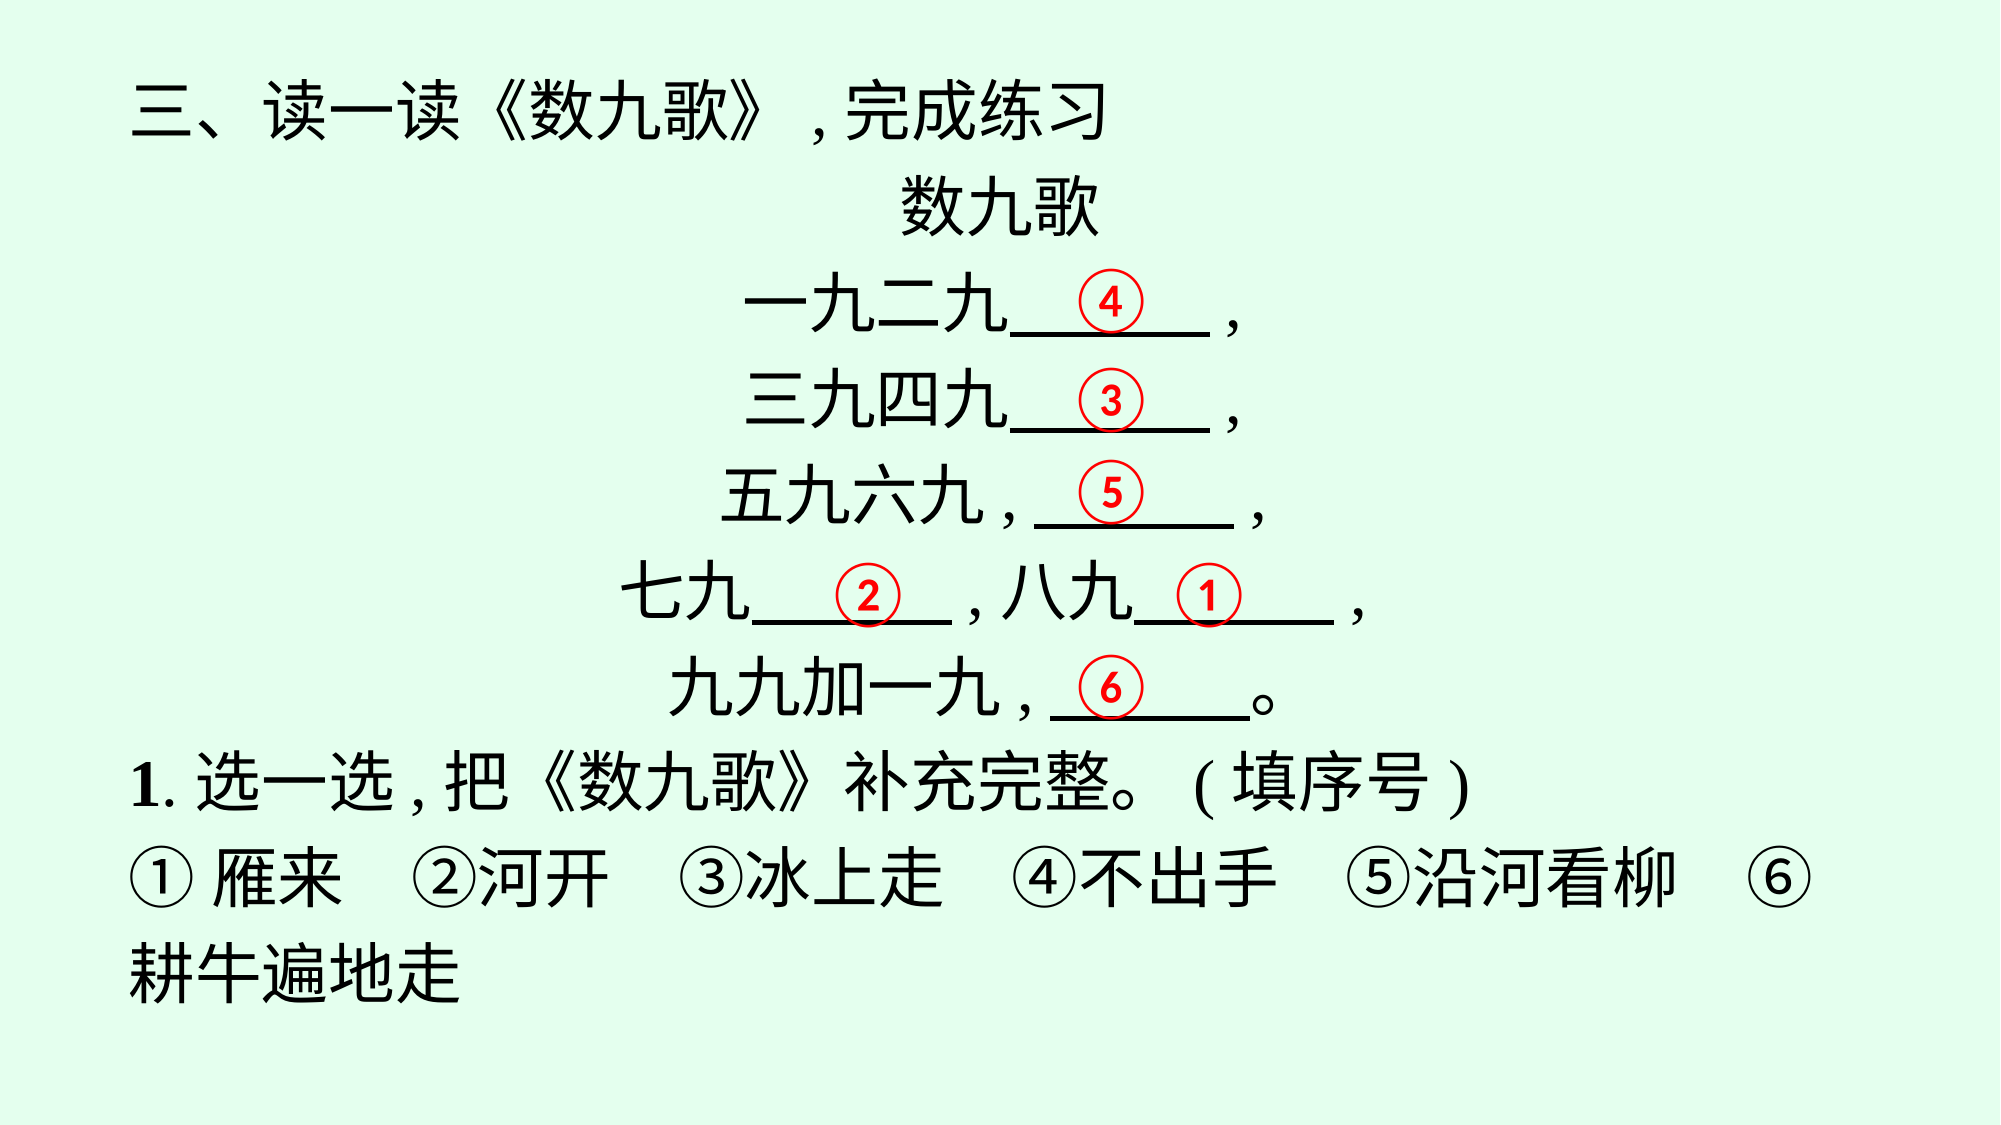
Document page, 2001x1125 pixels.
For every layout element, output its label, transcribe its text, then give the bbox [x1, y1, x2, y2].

text_box ① [1150, 526, 1269, 638]
text_box ③ [1052, 331, 1172, 423]
text_box ② [809, 526, 929, 638]
text_box ⑥ [1052, 618, 1172, 729]
text_box ⑤ [1052, 423, 1172, 534]
text_box 三、读一读《数九歌》,完成练习 数九歌 一九二九 , 三九四九 , 五九六九, , 七九 ,八九 , 九九加一九, 。 1.选一选,把《数九歌》补充完整。(填序号) ①雁来 ②河开 ③冰上走 ④不出手 ⑤沿河看柳 ⑥耕牛遍地走 [113, 45, 1887, 1020]
text_box ④ [1052, 232, 1172, 331]
